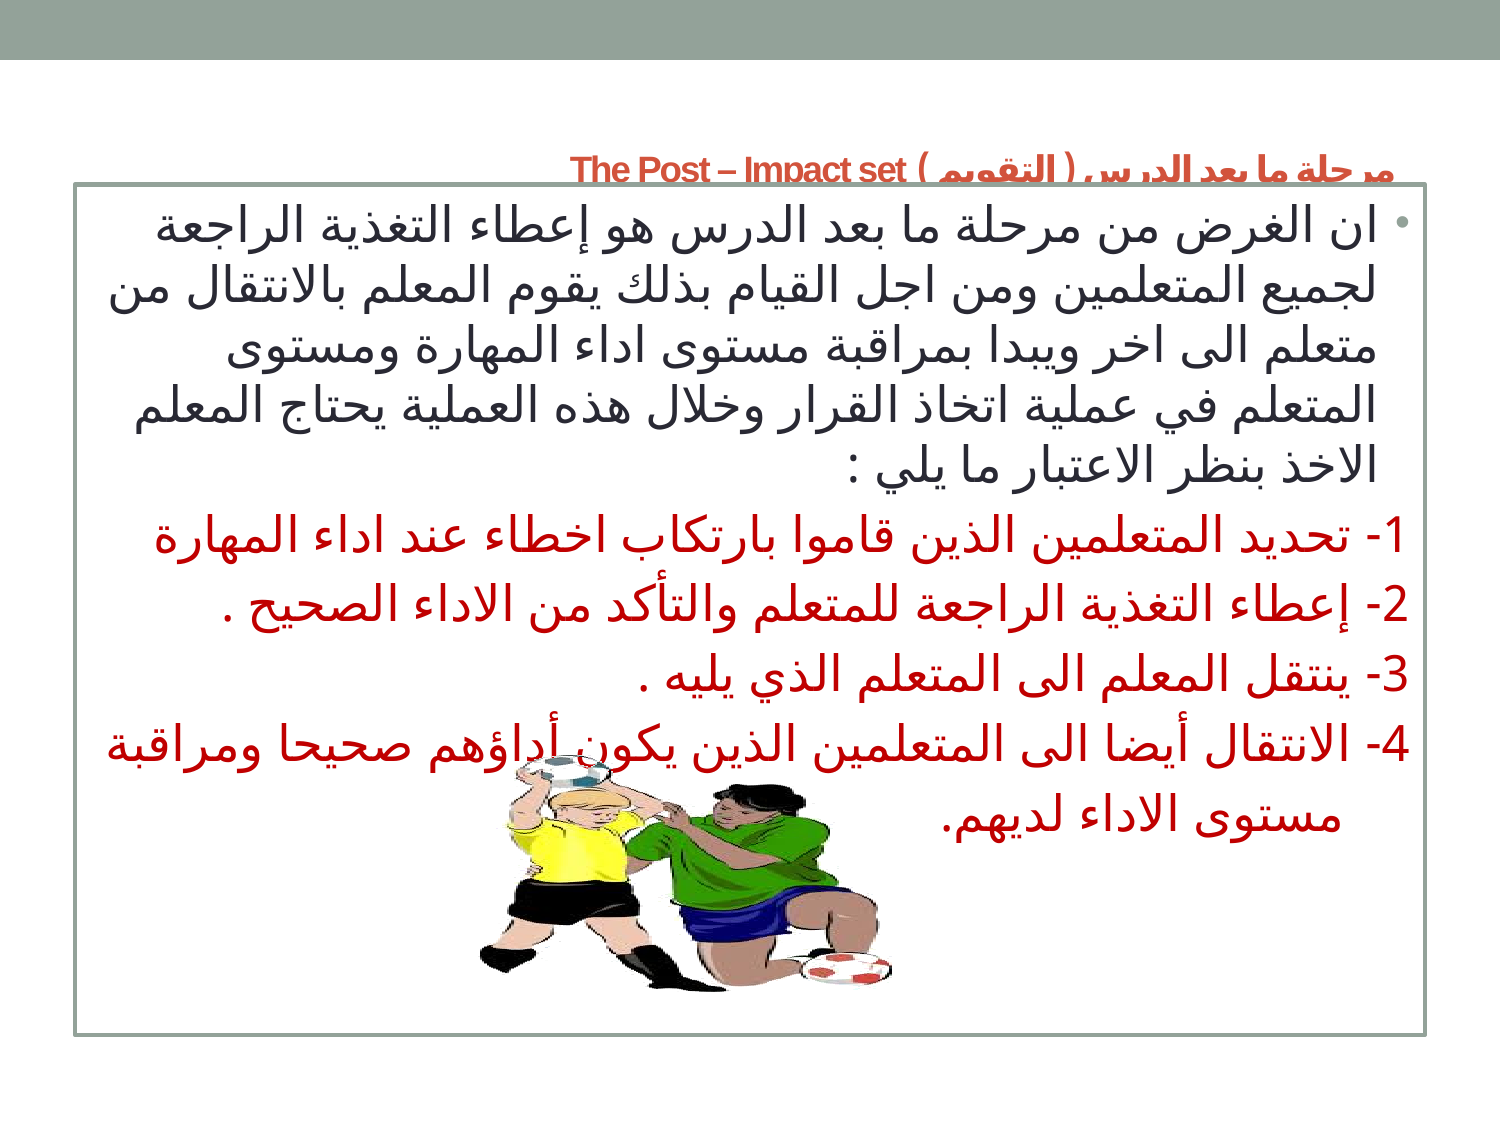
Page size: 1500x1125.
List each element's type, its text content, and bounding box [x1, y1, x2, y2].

list ان الغرض من مرحلة ما بعد الدرس هو إعطاء التغذية الراجعة لجميع المتعلمين ومن اجل القيام بذلك يقوم المعلم بالانتقال من متعلم الى اخر ويبدا بمراقبة مستوى اداء المهارة ومستوى المتعلم في عملية اتخاذ القرار وخلال هذه العملية يحتاج المعلم الاخذ بنظر الاعتبار ما يلي : 1- تحديد المتعلمين الذين قاموا بارتكاب اخطاء عند اداء المهارة 2- إعطاء التغذية الراجعة للمتعلم والتأكد من الاداء الصحيح . 3- ينتقل المعلم الى المتعلم الذي يليه . 4- الانتقال أيضا الى المتعلمين الذين يكون أداؤهم صحيحا ومراقبة مستوى الاداء لديهم. [73, 182, 1427, 1037]
title مرحلة ما بعد الدرس ( التقويم ) The Post – Impact set [64, 137, 1412, 291]
picture [478, 755, 892, 993]
